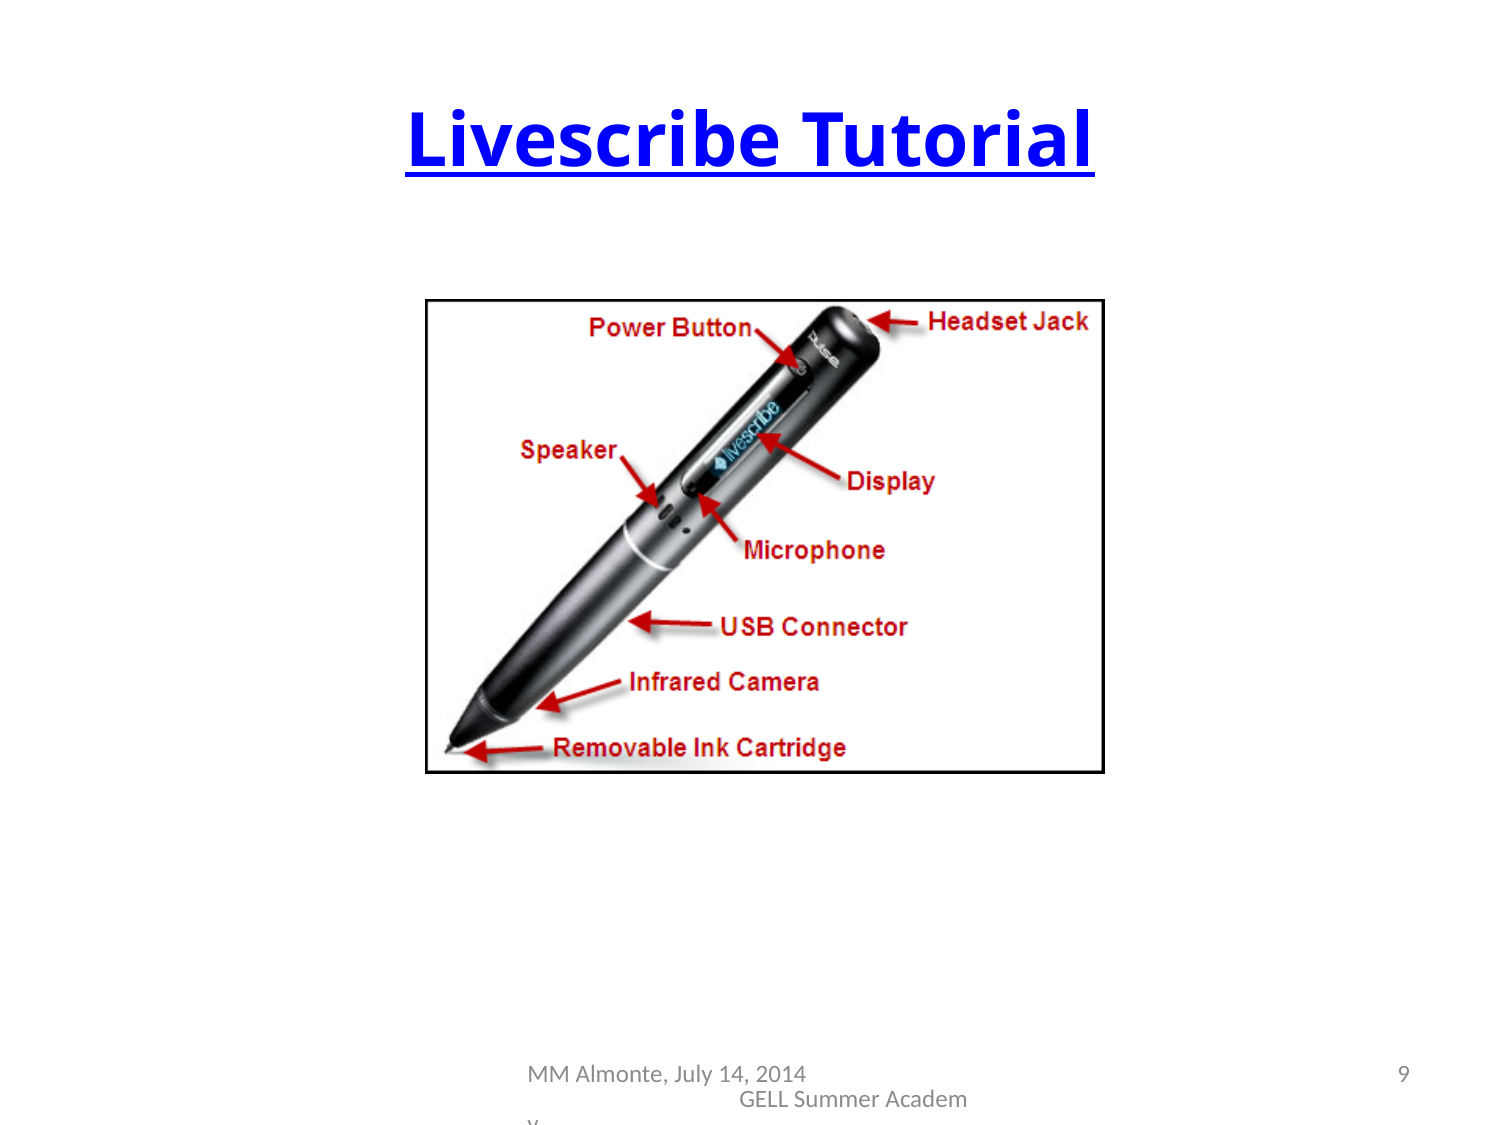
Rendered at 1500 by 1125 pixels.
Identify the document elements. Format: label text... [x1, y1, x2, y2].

picture [424, 299, 1105, 774]
slide_number 9 [1074, 1042, 1425, 1103]
text_box Livescribe Tutorial [262, 83, 1238, 201]
footer MM Almonte, July 14, 2014 GELL Summer Academy [512, 1042, 988, 1103]
